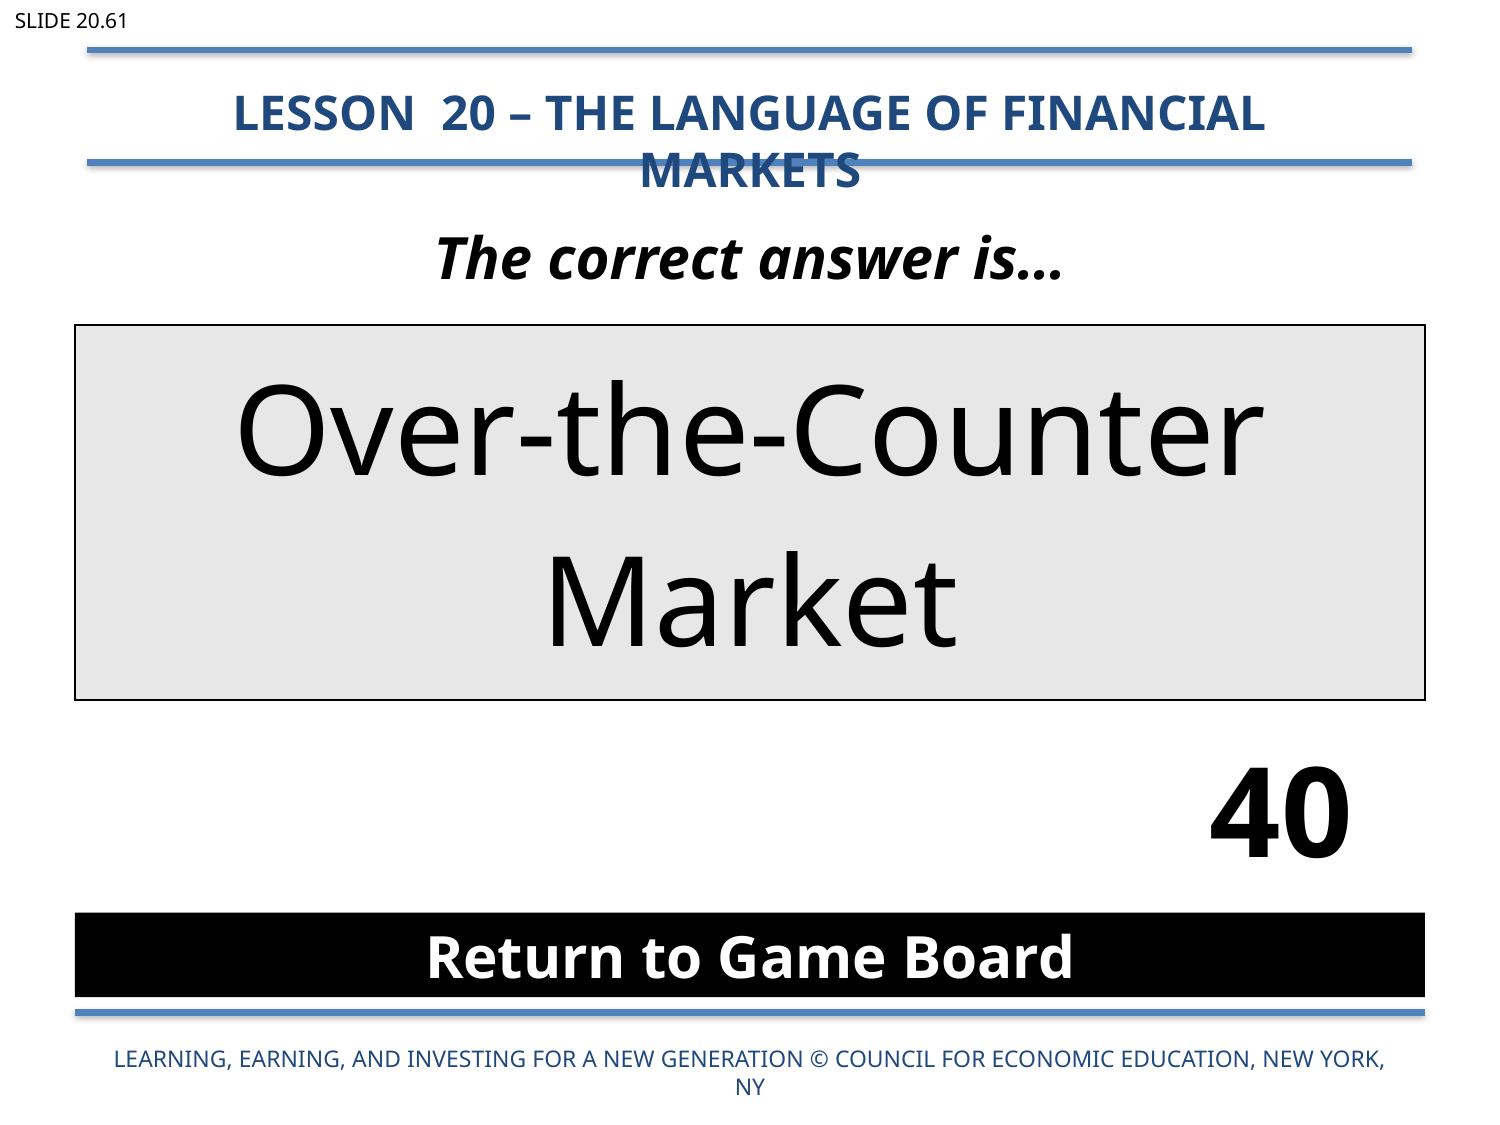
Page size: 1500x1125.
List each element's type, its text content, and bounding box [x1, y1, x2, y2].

text_box 40 [1162, 724, 1400, 890]
table_header Over-the-Counter Market [76, 350, 1424, 699]
text_box Lesson 20 – The Language of Financial Markets [125, 74, 1375, 161]
text_box Return to Game Board [74, 912, 1425, 998]
text_box The correct answer is… [74, 162, 1425, 350]
text_box Slide 20.61 [0, 0, 213, 40]
